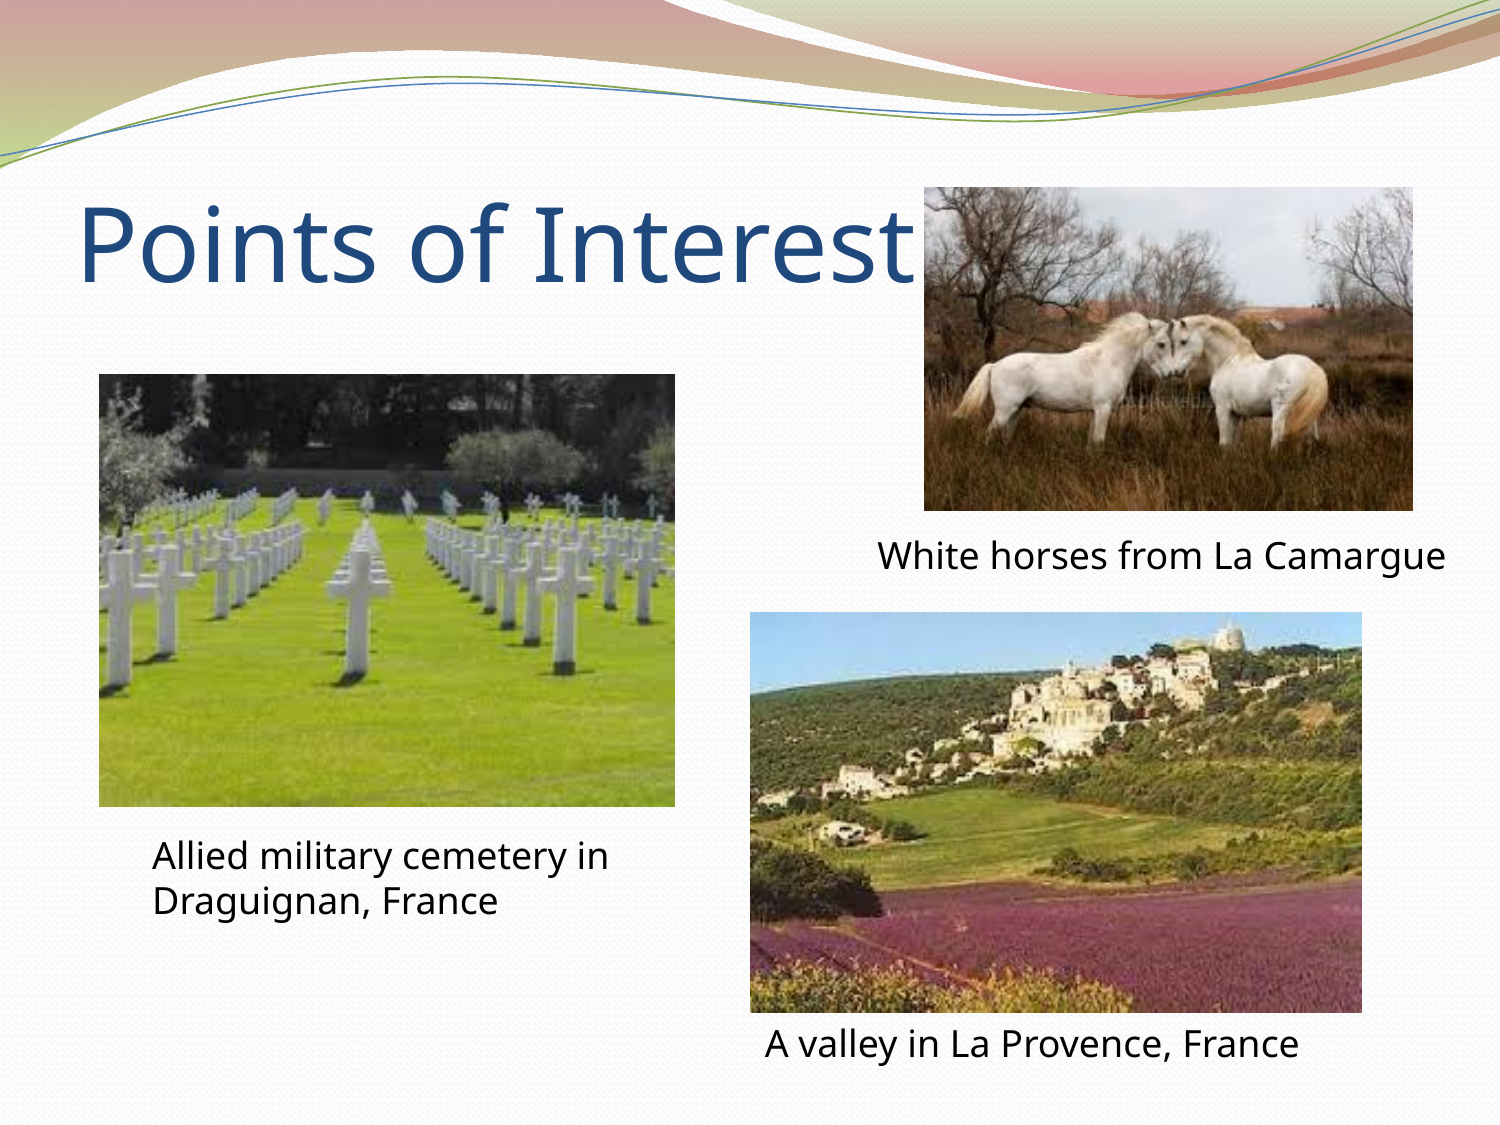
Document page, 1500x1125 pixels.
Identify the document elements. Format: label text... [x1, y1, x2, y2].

picture [749, 612, 1362, 1014]
picture [924, 187, 1413, 511]
text_box A valley in La Provence, France [750, 1012, 1375, 1073]
text_box Allied military cemetery in Draguignan, France [137, 824, 742, 930]
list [99, 374, 676, 807]
text_box White horses from La Camargue [862, 524, 1500, 585]
title Points of Interest [75, 115, 1425, 303]
